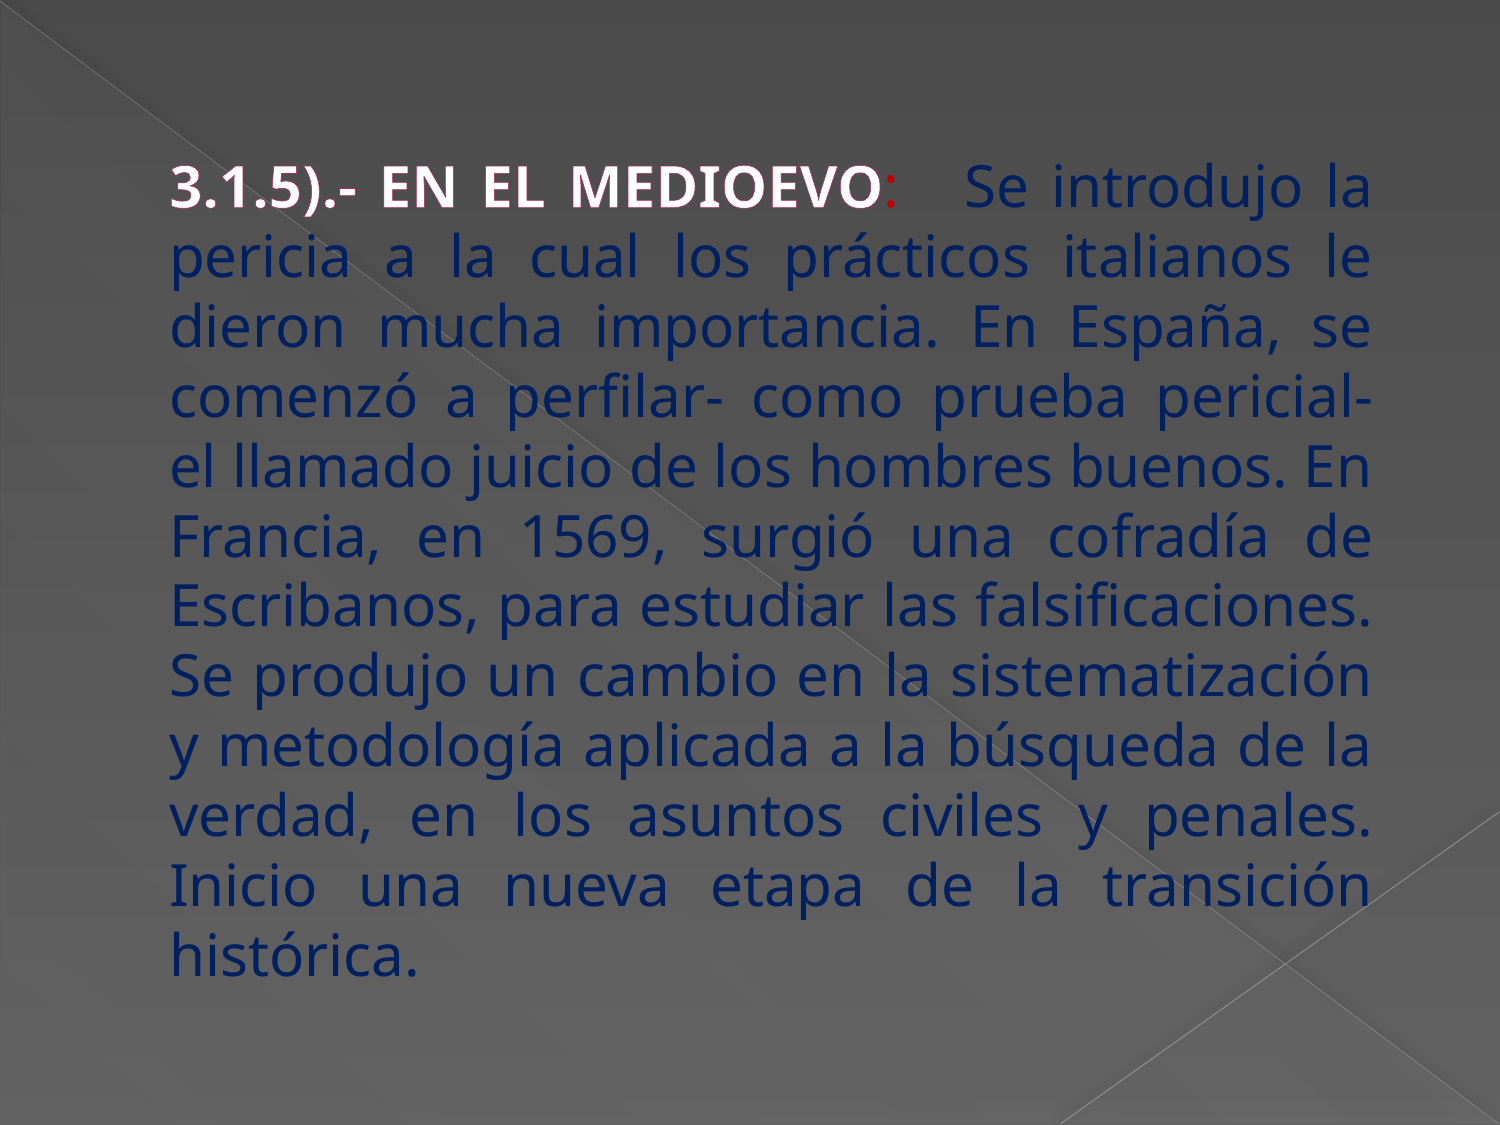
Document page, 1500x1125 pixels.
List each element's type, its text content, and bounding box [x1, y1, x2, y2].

title 3.1.5).- EN EL MEDIOEVO: Se introdujo la pericia a la cual los prácticos italianos le dieron mucha importancia. En España, se comenzó a perfilar- como prueba pericial- el llamado juicio de los hombres buenos. En Francia, en 1569, surgió una cofradía de Escribanos, para estudiar las falsificaciones. Se produjo un cambio en la sistematización y metodología aplicada a la búsqueda de la verdad, en los asuntos civiles y penales. Inicio una nueva etapa de la transición histórica. [75, 125, 1388, 1083]
